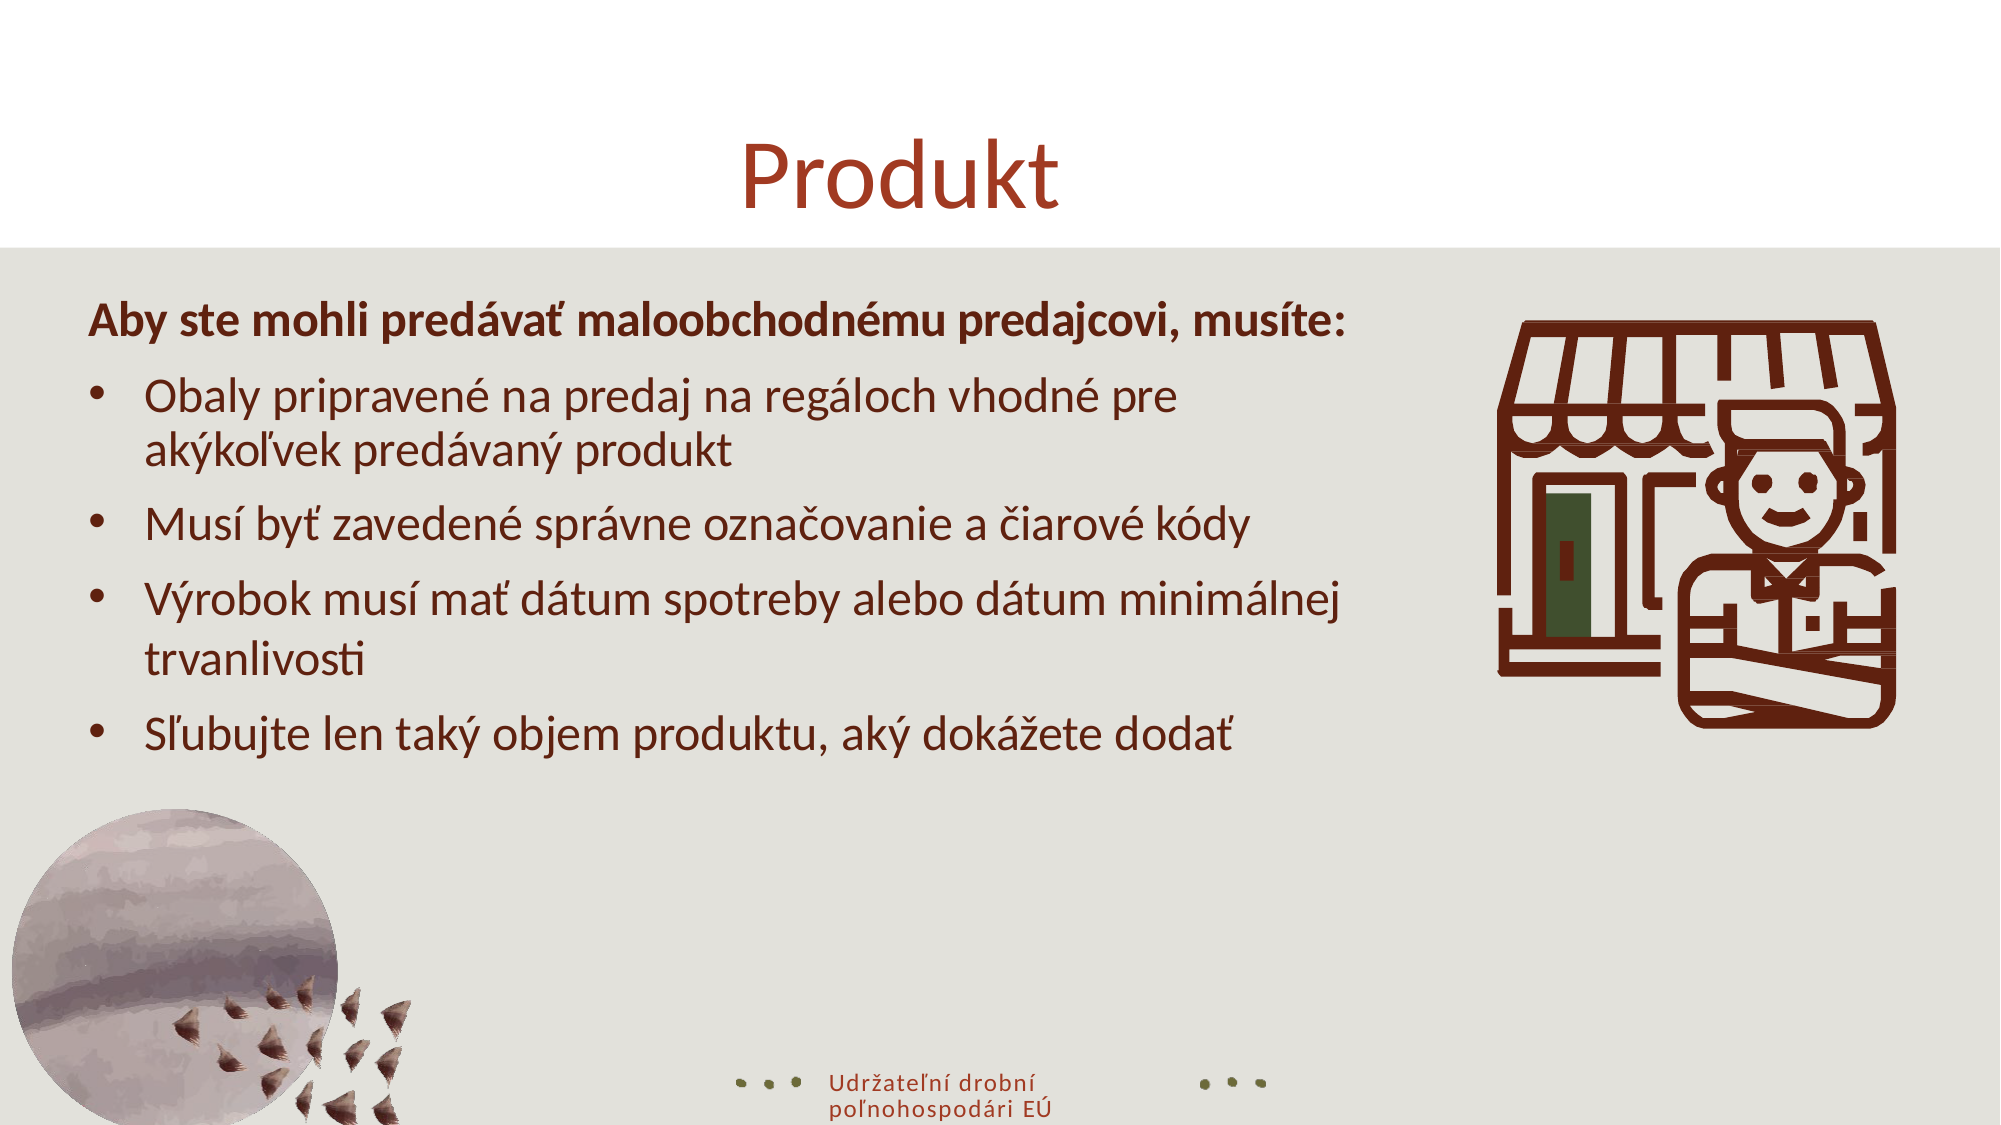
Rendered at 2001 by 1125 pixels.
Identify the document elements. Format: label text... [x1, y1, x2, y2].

picture [1, 735, 475, 1125]
text_box Aby ste mohli predávať maloobchodnému predajcovi, musíte: Obaly pripravené na predaj na regáloch vhodné pre akýkoľvek predávaný produkt Musí byť zavedené správne označovanie a čiarové kódy Výrobok musí mať dátum spotreby alebo dátum minimálnej trvanlivosti Sľubujte len taký objem produktu, aký dokážete dodať [86, 269, 1354, 760]
picture [732, 1046, 805, 1120]
footer Udržateľní drobní poľnohospodári EÚ [826, 1070, 1172, 1125]
picture [1196, 1047, 1270, 1120]
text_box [1496, 320, 1897, 729]
title Produkt [737, 106, 1162, 297]
